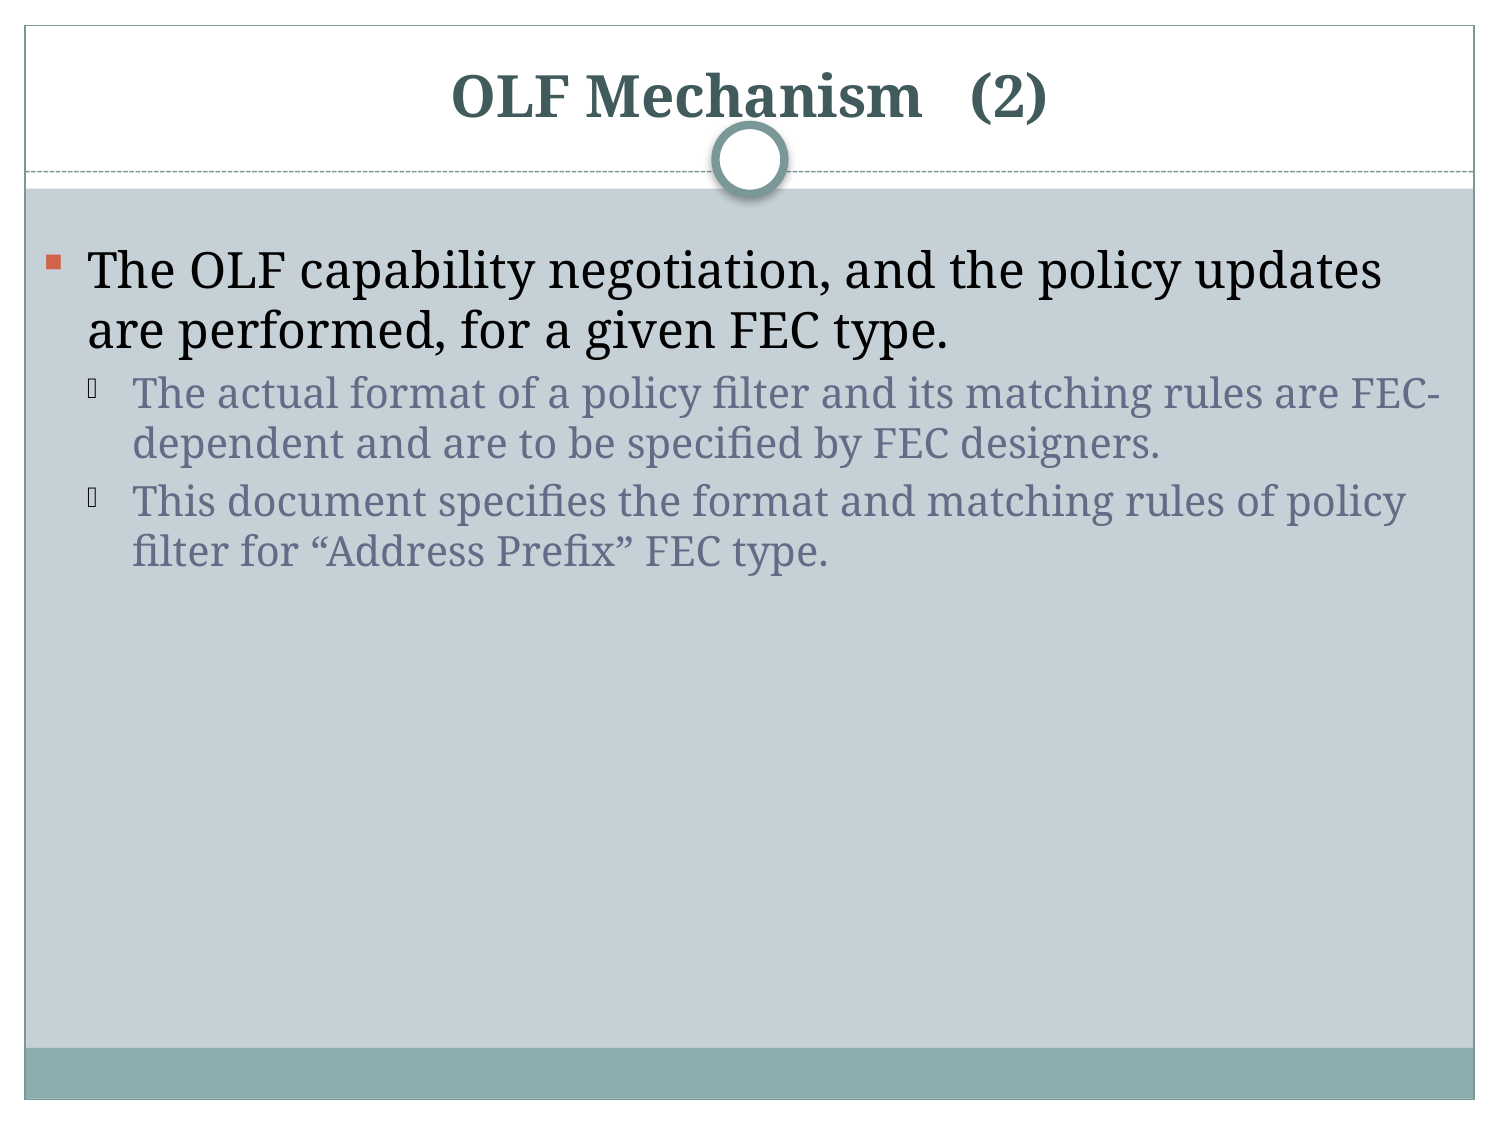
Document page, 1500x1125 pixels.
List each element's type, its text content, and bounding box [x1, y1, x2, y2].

title OLF Mechanism (2) [0, 12, 1500, 137]
list The OLF capability negotiation, and the policy updates are performed, for a given FEC type. The actual format of a policy filter and its matching rules are FEC-dependent and are to be specified by FEC designers. This document specifies the format and matching rules of policy filter for “Address Prefix” FEC type. [27, 231, 1462, 1087]
